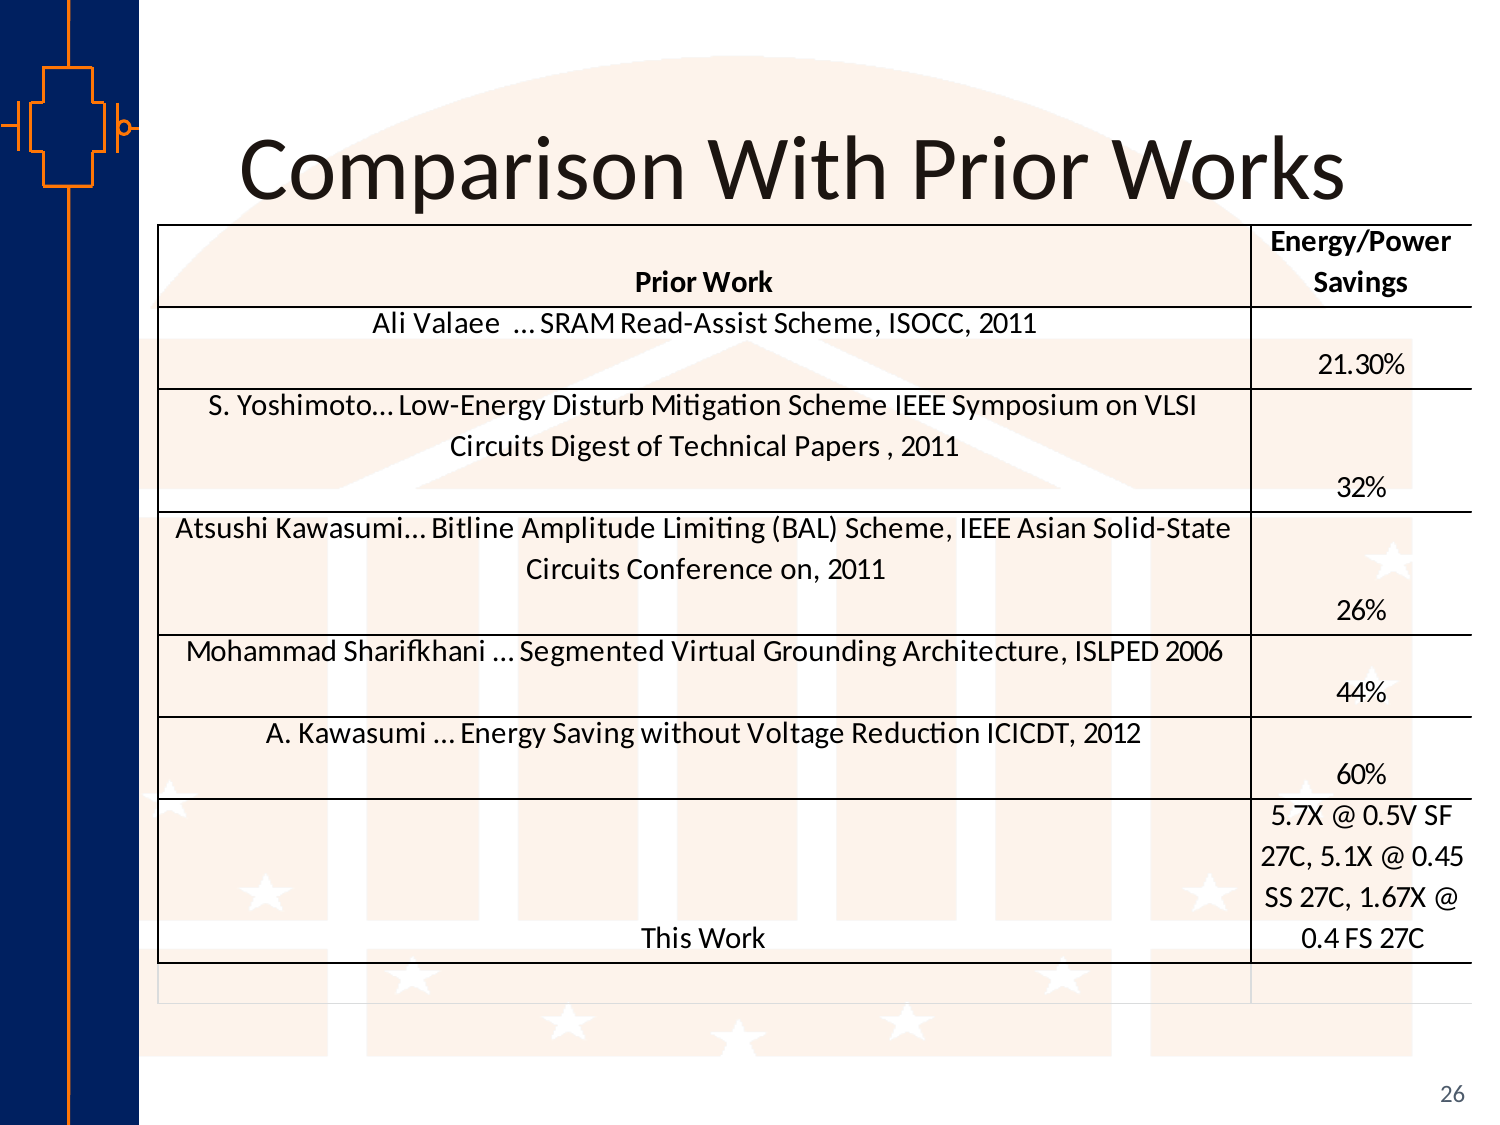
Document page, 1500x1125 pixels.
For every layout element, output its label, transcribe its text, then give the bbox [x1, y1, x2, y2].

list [156, 223, 1474, 1006]
slide_number 26 [1425, 1062, 1488, 1123]
title Comparison With Prior Works [200, 37, 1388, 221]
